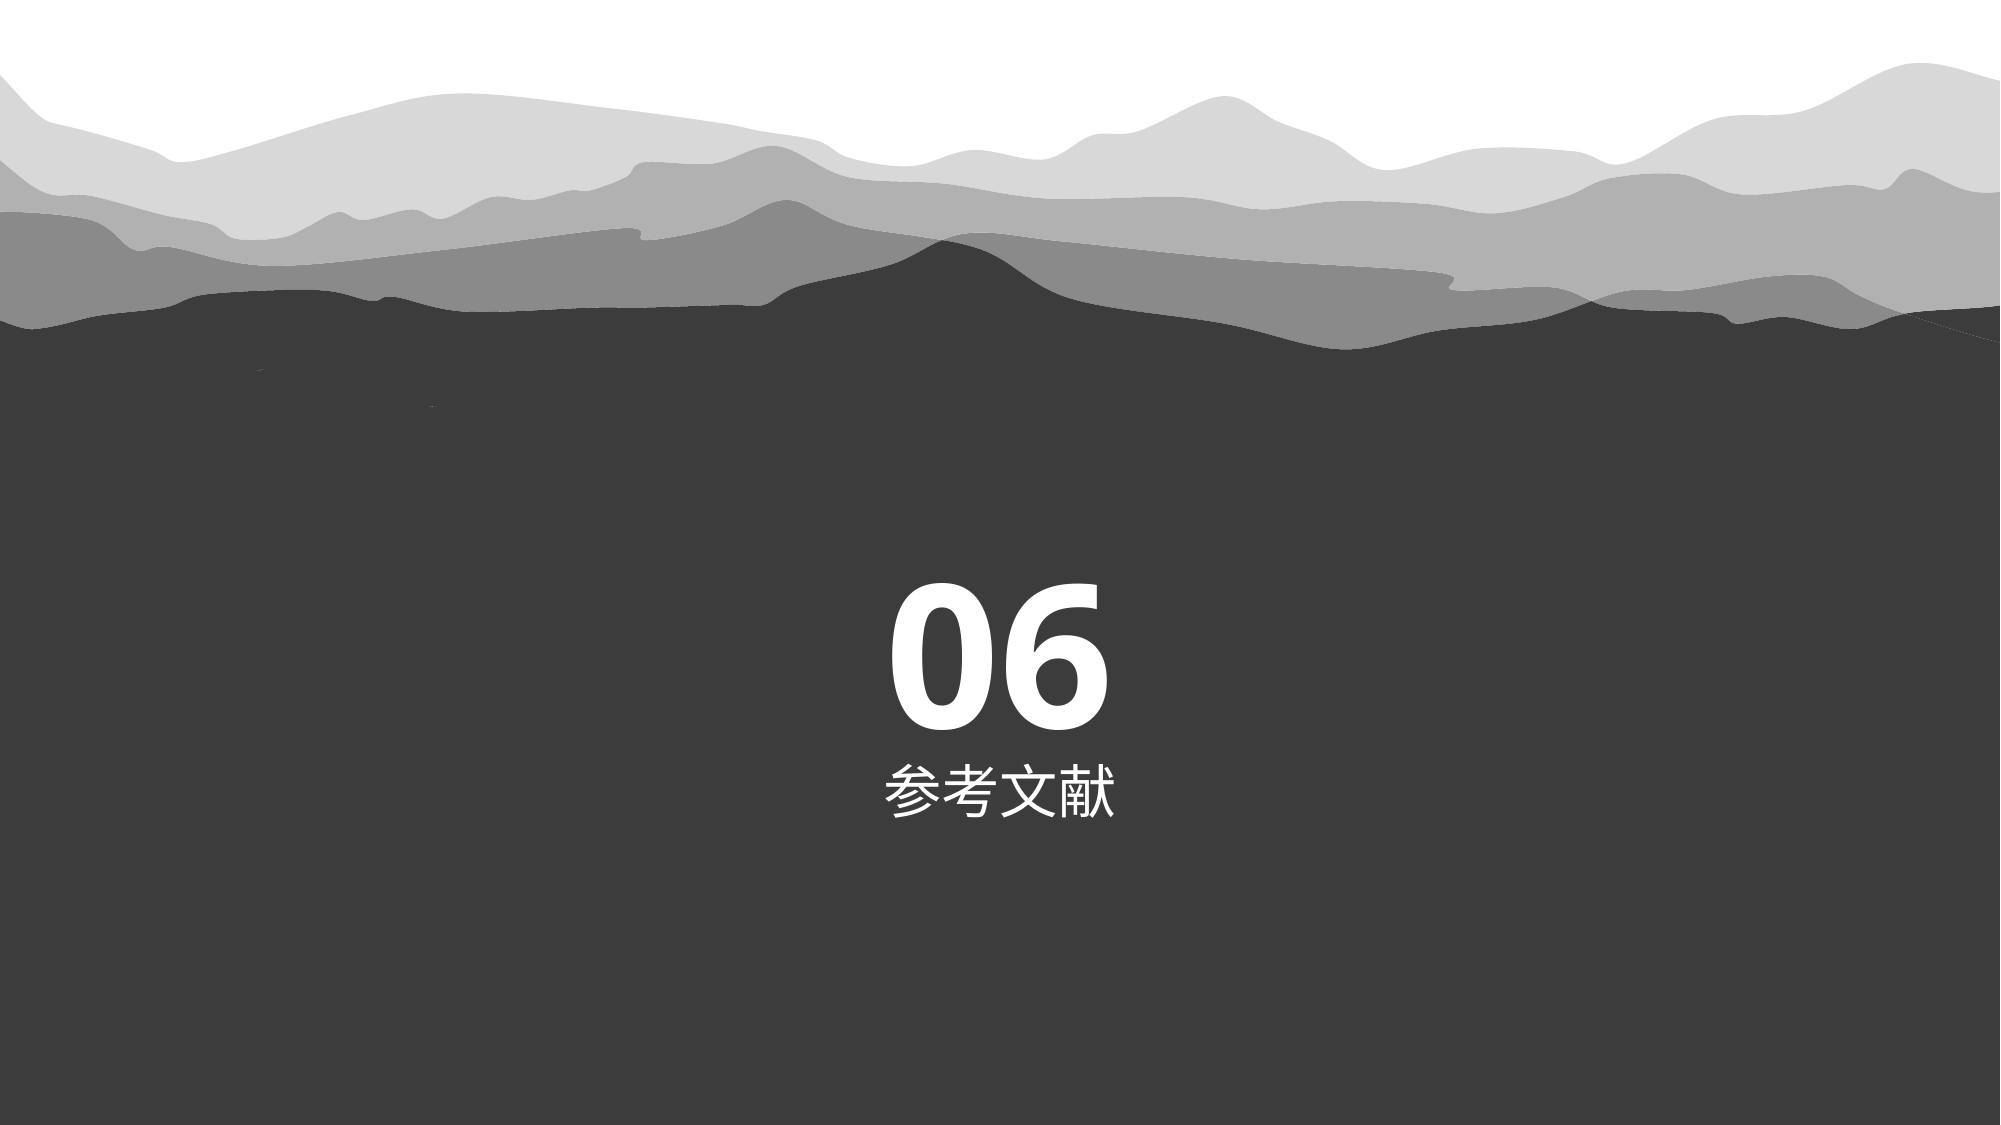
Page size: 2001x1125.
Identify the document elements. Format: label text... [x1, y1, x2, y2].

list 参考文献 [377, 755, 1623, 850]
list 06 [377, 548, 1623, 755]
